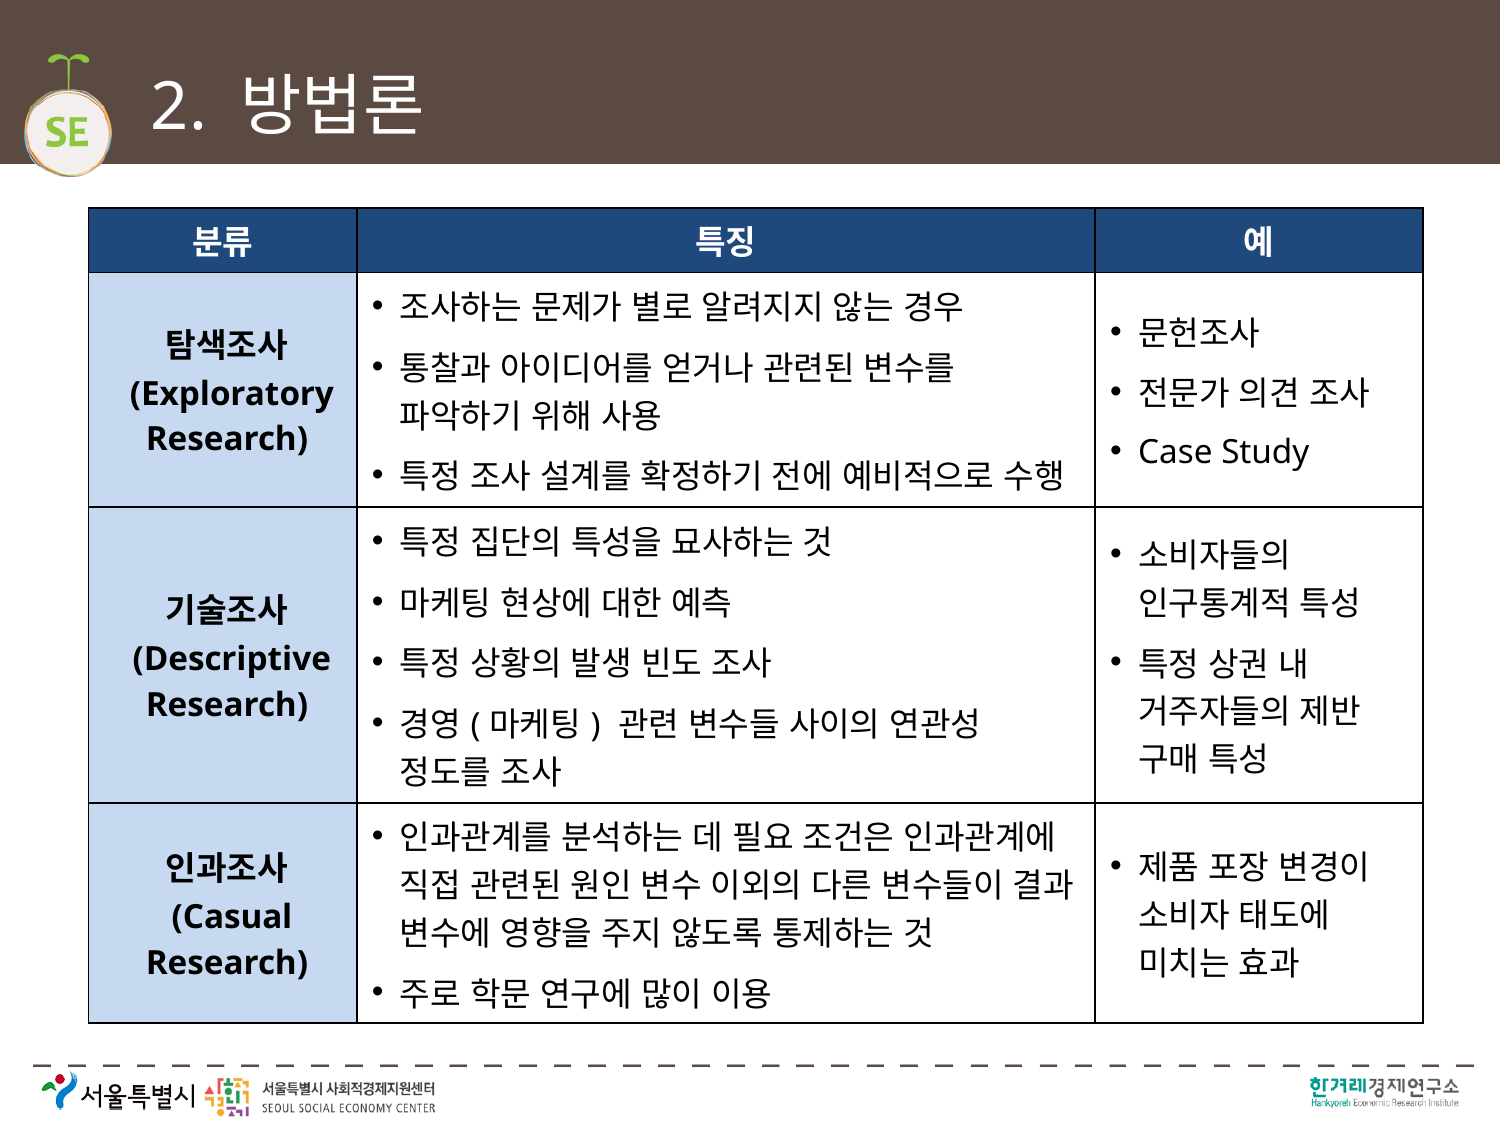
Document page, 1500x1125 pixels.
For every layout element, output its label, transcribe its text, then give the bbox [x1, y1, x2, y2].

table_header 특징 [358, 209, 1094, 272]
table_header 분류 [89, 209, 356, 272]
table_cell 소비자들의 인구통계적 특성 특정 상권 내 거주자들의 제반 구매 특성 [1096, 508, 1422, 802]
table_cell 인과관계를 분석하는 데 필요 조건은 인과관계에 직접 관련된 원인 변수 이외의 다른 변수들이 결과 변수에 영향을 주지 않도록 통제하는 것 주로 학문 연구에 많이 이용 [358, 804, 1094, 1022]
table_cell 인과조사 (Casual Research) [89, 804, 356, 1022]
table_header 예 [1096, 209, 1422, 272]
table_cell 특정 집단의 특성을 묘사하는 것 마케팅 현상에 대한 예측 특정 상황의 발생 빈도 조사 경영(마케팅) 관련 변수들 사이의 연관성 정도를 조사 [358, 508, 1094, 802]
picture [0, 0, 1500, 1125]
title 2. 방법론 [135, 45, 1463, 161]
table_cell 제품 포장 변경이 소비자 태도에 미치는 효과 [1096, 804, 1422, 1022]
table_cell 탐색조사 (Exploratory Research) [89, 273, 356, 506]
table_cell 기술조사 (Descriptive Research) [89, 508, 356, 802]
table_cell 조사하는 문제가 별로 알려지지 않는 경우 통찰과 아이디어를 얻거나 관련된 변수를 파악하기 위해 사용 특정 조사 설계를 확정하기 전에 예비적으로 수행 [358, 273, 1094, 506]
table_cell 문헌조사 전문가 의견 조사 Case Study [1096, 273, 1422, 506]
